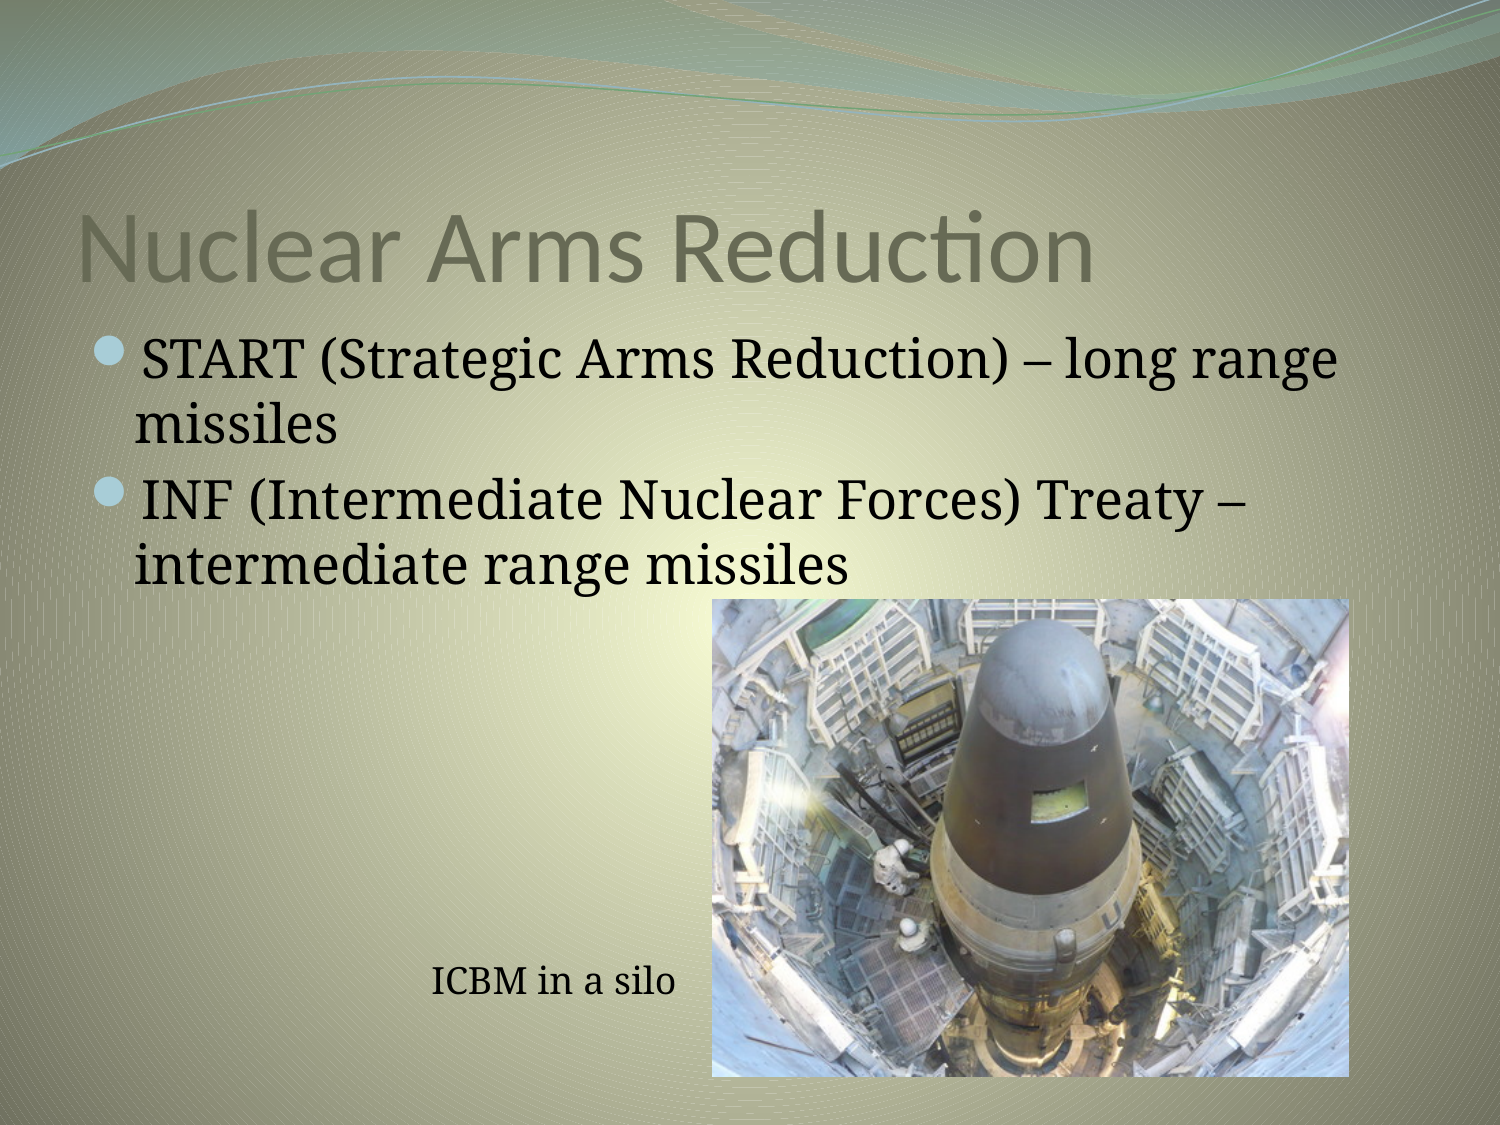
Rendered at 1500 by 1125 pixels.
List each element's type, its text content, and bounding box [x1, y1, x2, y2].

picture [712, 599, 1350, 1078]
list START (Strategic Arms Reduction) – long range missiles INF (Intermediate Nuclear Forces) Treaty – intermediate range missiles [75, 317, 1425, 1038]
title Nuclear Arms Reduction [75, 115, 1425, 303]
title Operation Desert Storm [705, 601, 712, 1038]
title Operation Desert Storm [1350, 603, 1355, 1038]
text_box ICBM in a silo [416, 949, 692, 1010]
